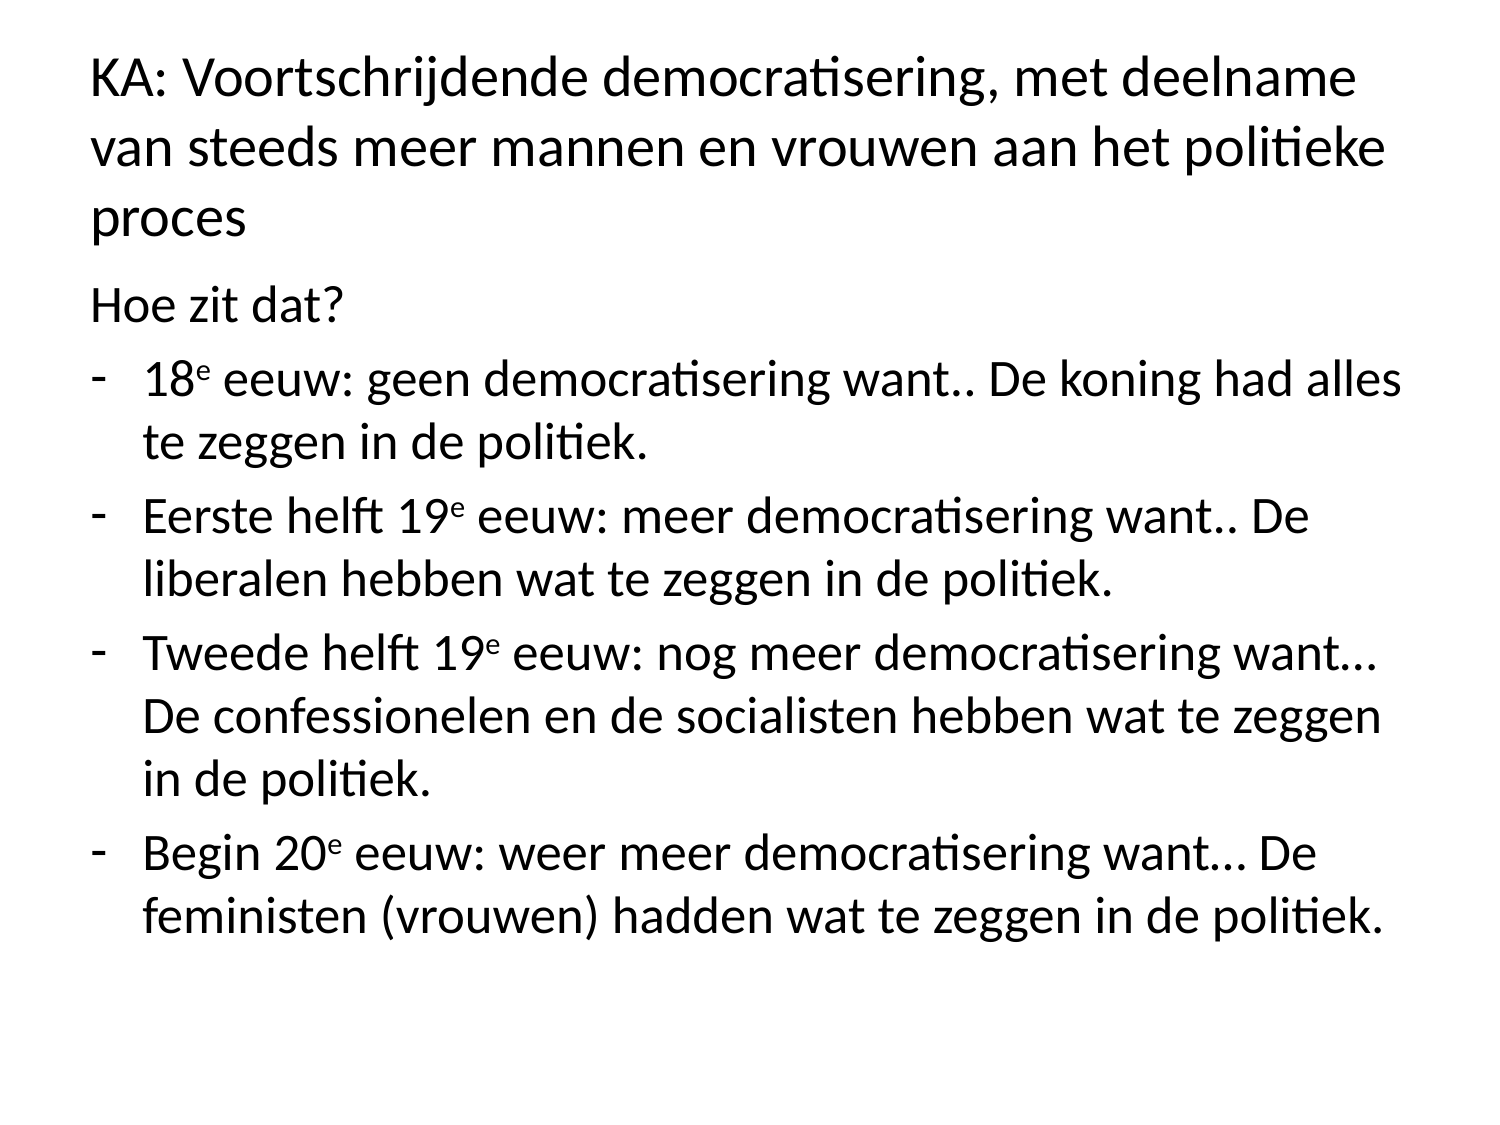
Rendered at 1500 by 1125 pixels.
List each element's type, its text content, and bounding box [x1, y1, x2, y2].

list Hoe zit dat? 18e eeuw: geen democratisering want.. De koning had alles te zeggen in de politiek. Eerste helft 19e eeuw: meer democratisering want.. De liberalen hebben wat te zeggen in de politiek. Tweede helft 19e eeuw: nog meer democratisering want… De confessionelen en de socialisten hebben wat te zeggen in de politiek. Begin 20e eeuw: weer meer democratisering want… De feministen (vrouwen) hadden wat te zeggen in de politiek. [75, 262, 1425, 1005]
title KA: Voortschrijdende democratisering, met deelname van steeds meer mannen en vrouwen aan het politieke proces [75, 54, 1425, 233]
